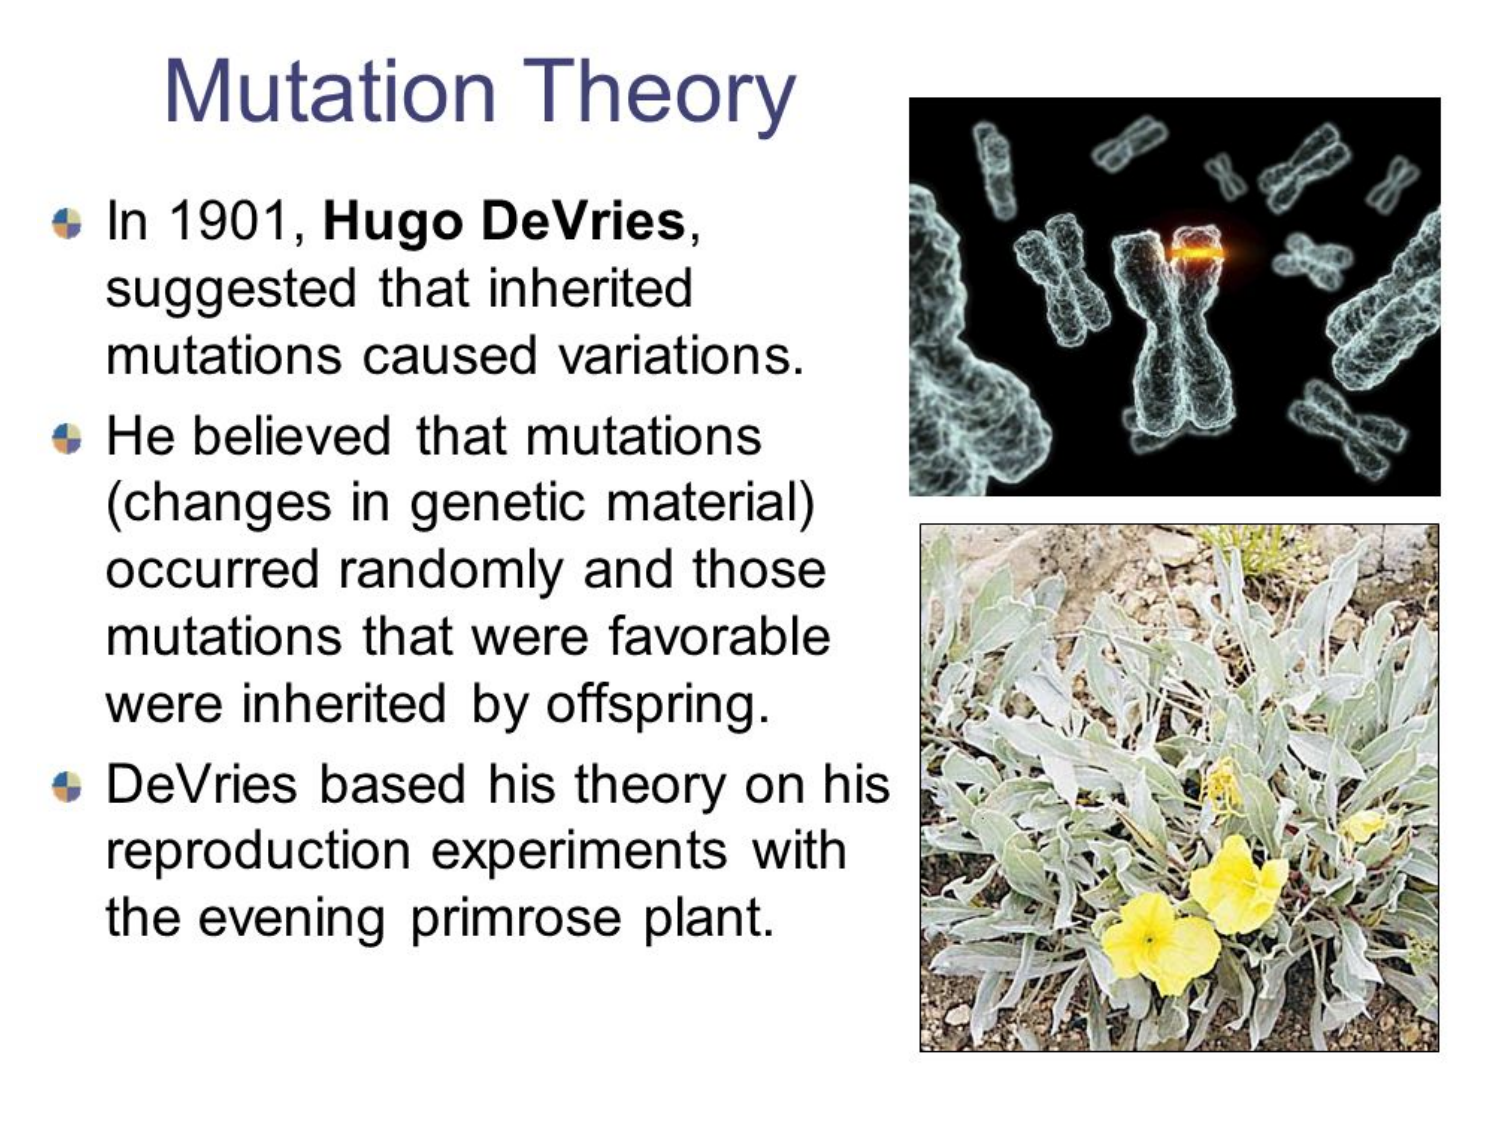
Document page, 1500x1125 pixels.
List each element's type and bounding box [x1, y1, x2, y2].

list [37, 0, 1472, 1076]
